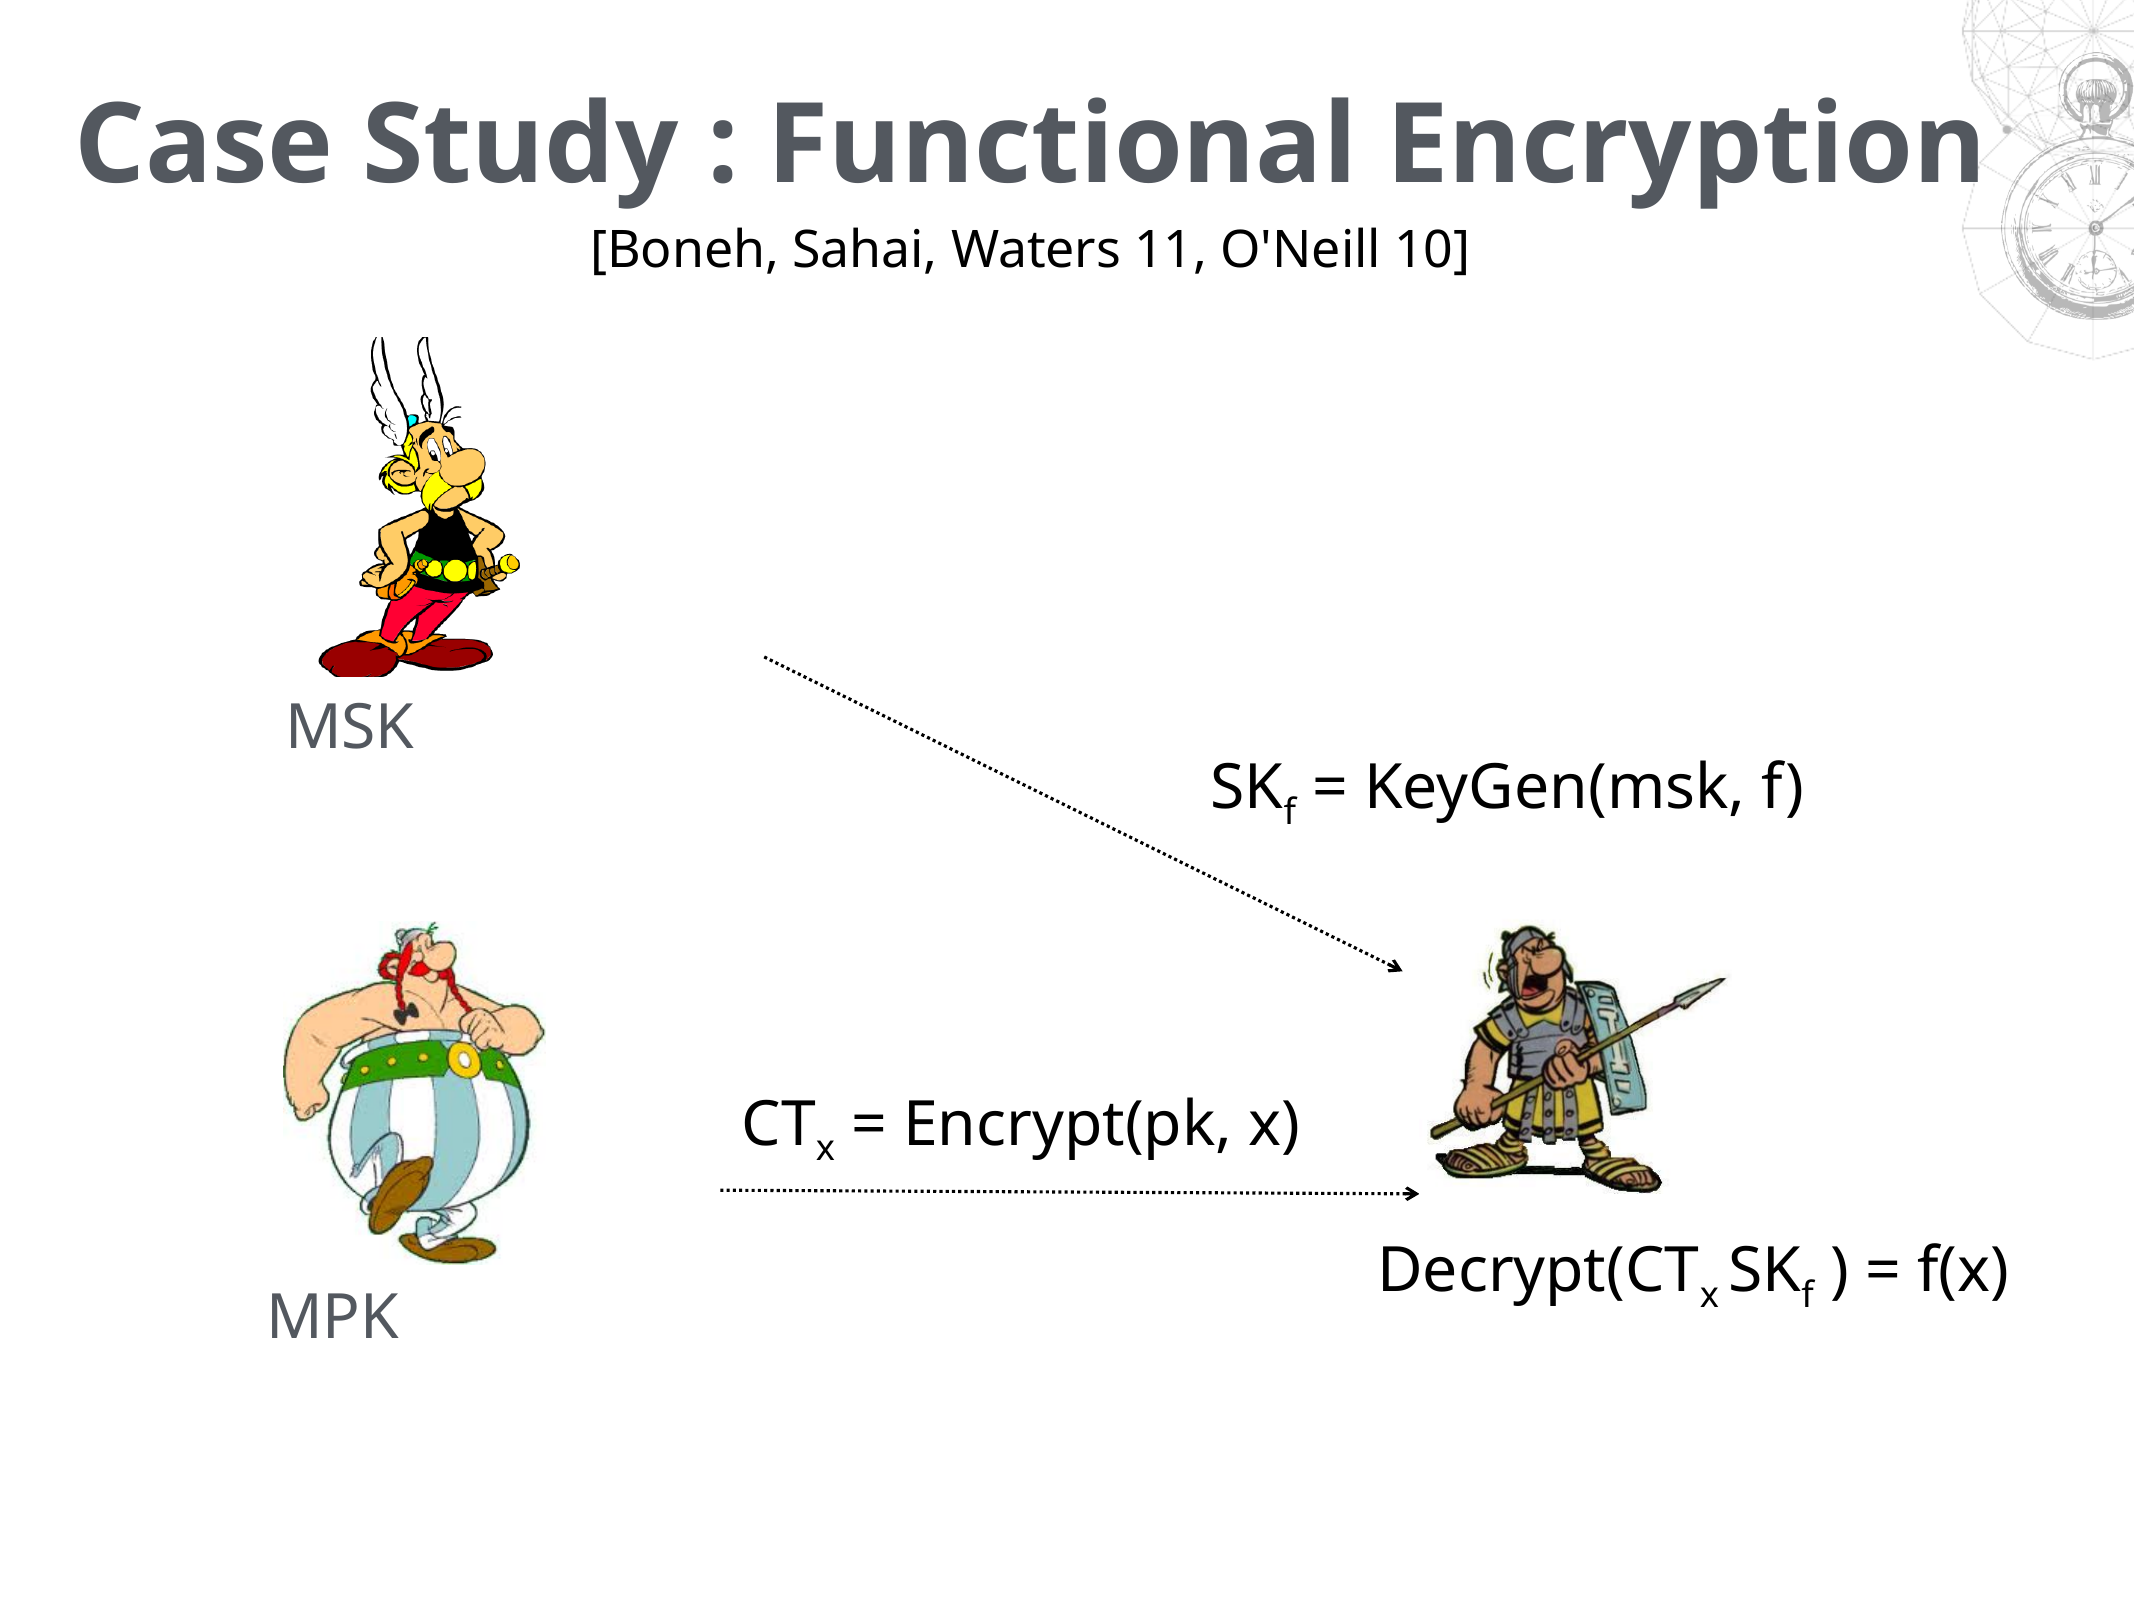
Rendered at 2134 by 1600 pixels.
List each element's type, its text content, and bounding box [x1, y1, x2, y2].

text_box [763, 656, 1403, 972]
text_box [720, 1189, 1417, 1195]
text_box SKf = KeyGen(msk, f) [1411, 738, 1906, 841]
picture [283, 920, 546, 1265]
text_box CTx = Encrypt(pk, x) [623, 1074, 1414, 1177]
text_box Decrypt(CTx SKf ) = f(x) [1295, 1220, 2092, 1323]
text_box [250, 680, 446, 1360]
picture [1419, 903, 1732, 1195]
picture [250, 336, 591, 677]
text_box Case Study : Functional Encryption [Boneh, Sahai, Waters 11, O'Neill 10] [37, 60, 2025, 421]
